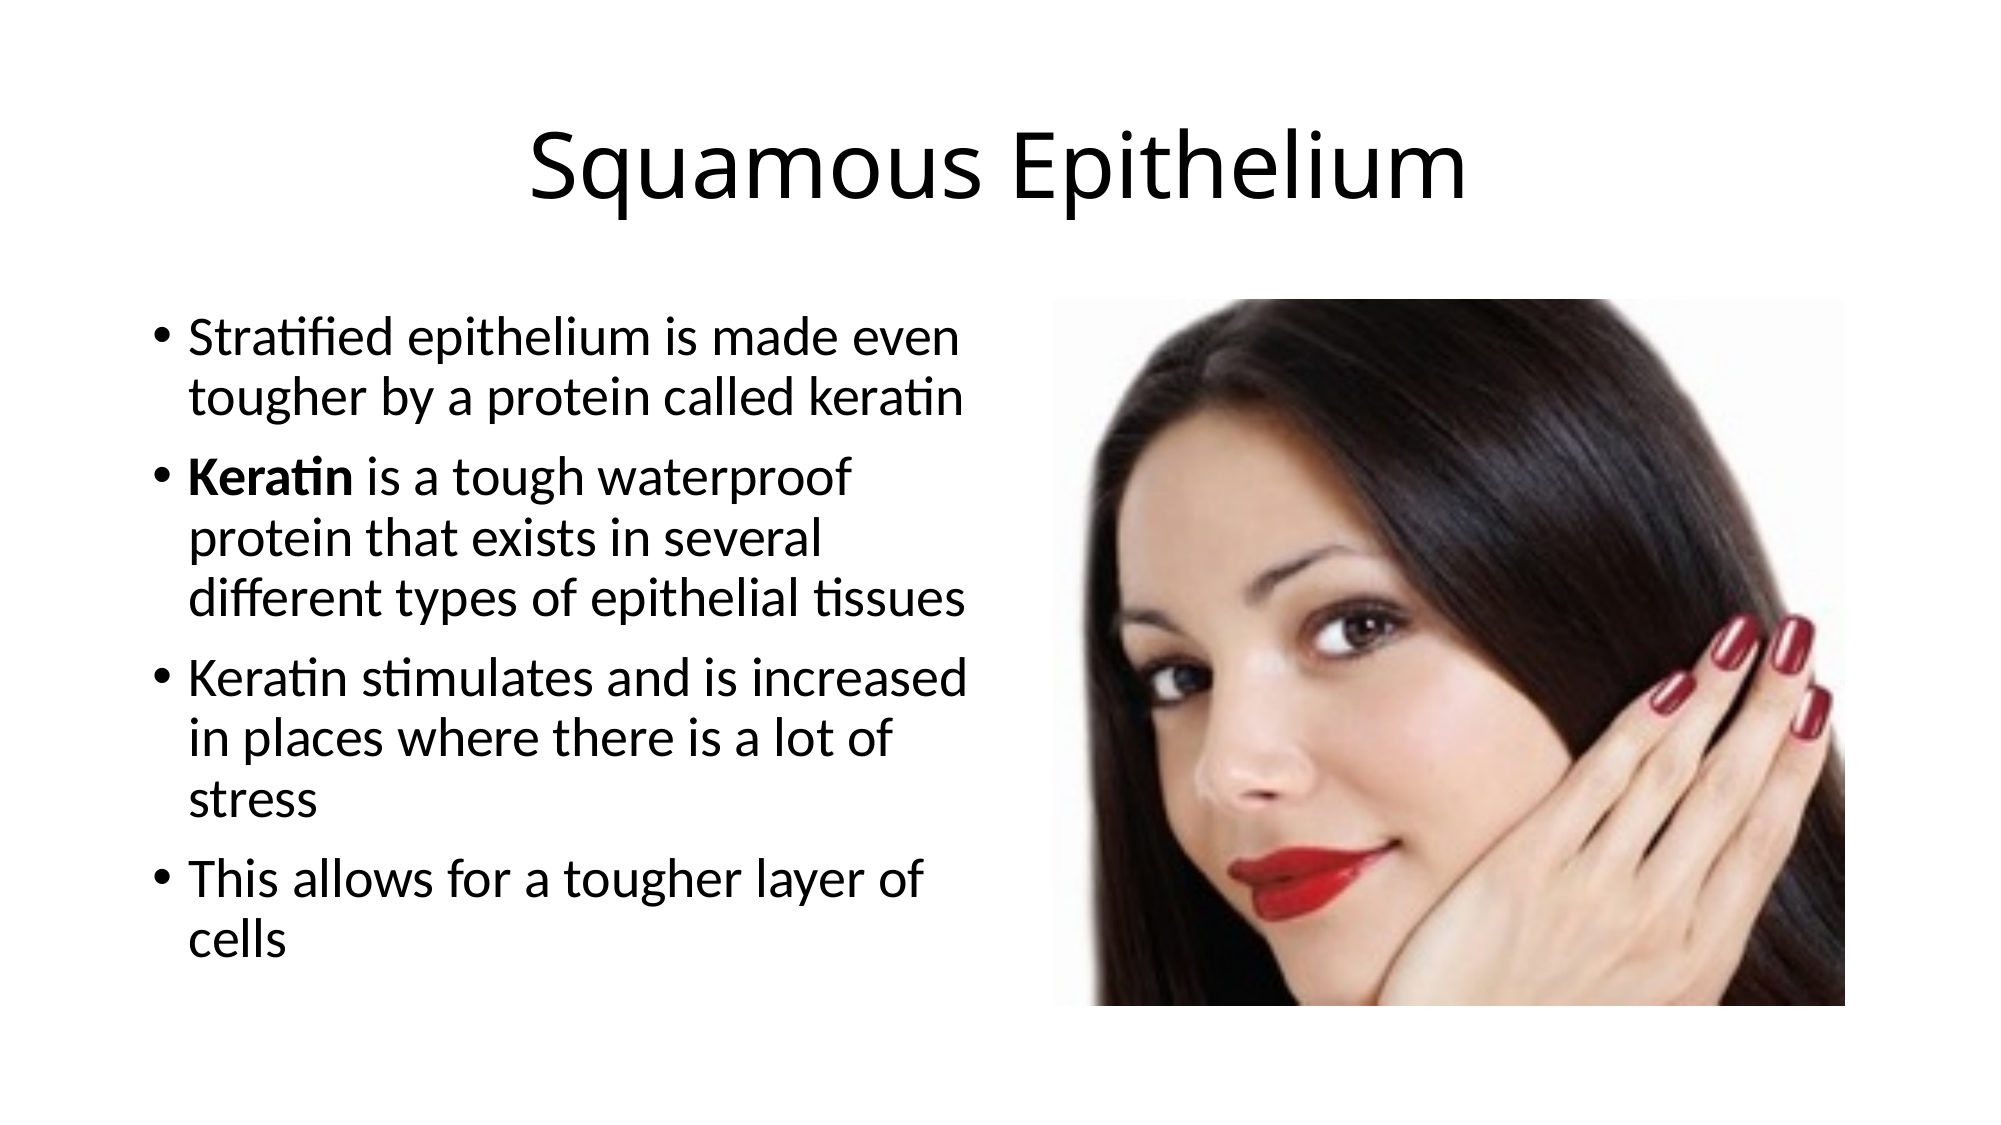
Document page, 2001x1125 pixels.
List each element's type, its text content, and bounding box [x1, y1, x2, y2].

picture [1053, 299, 1845, 1006]
list Stratified epithelium is made even tougher by a protein called keratin Keratin is a tough waterproof protein that exists in several different types of epithelial tissues Keratin stimulates and is increased in places where there is a lot of stress This allows for a tougher layer of cells [137, 299, 988, 1070]
title Squamous Epithelium [137, 59, 1863, 278]
